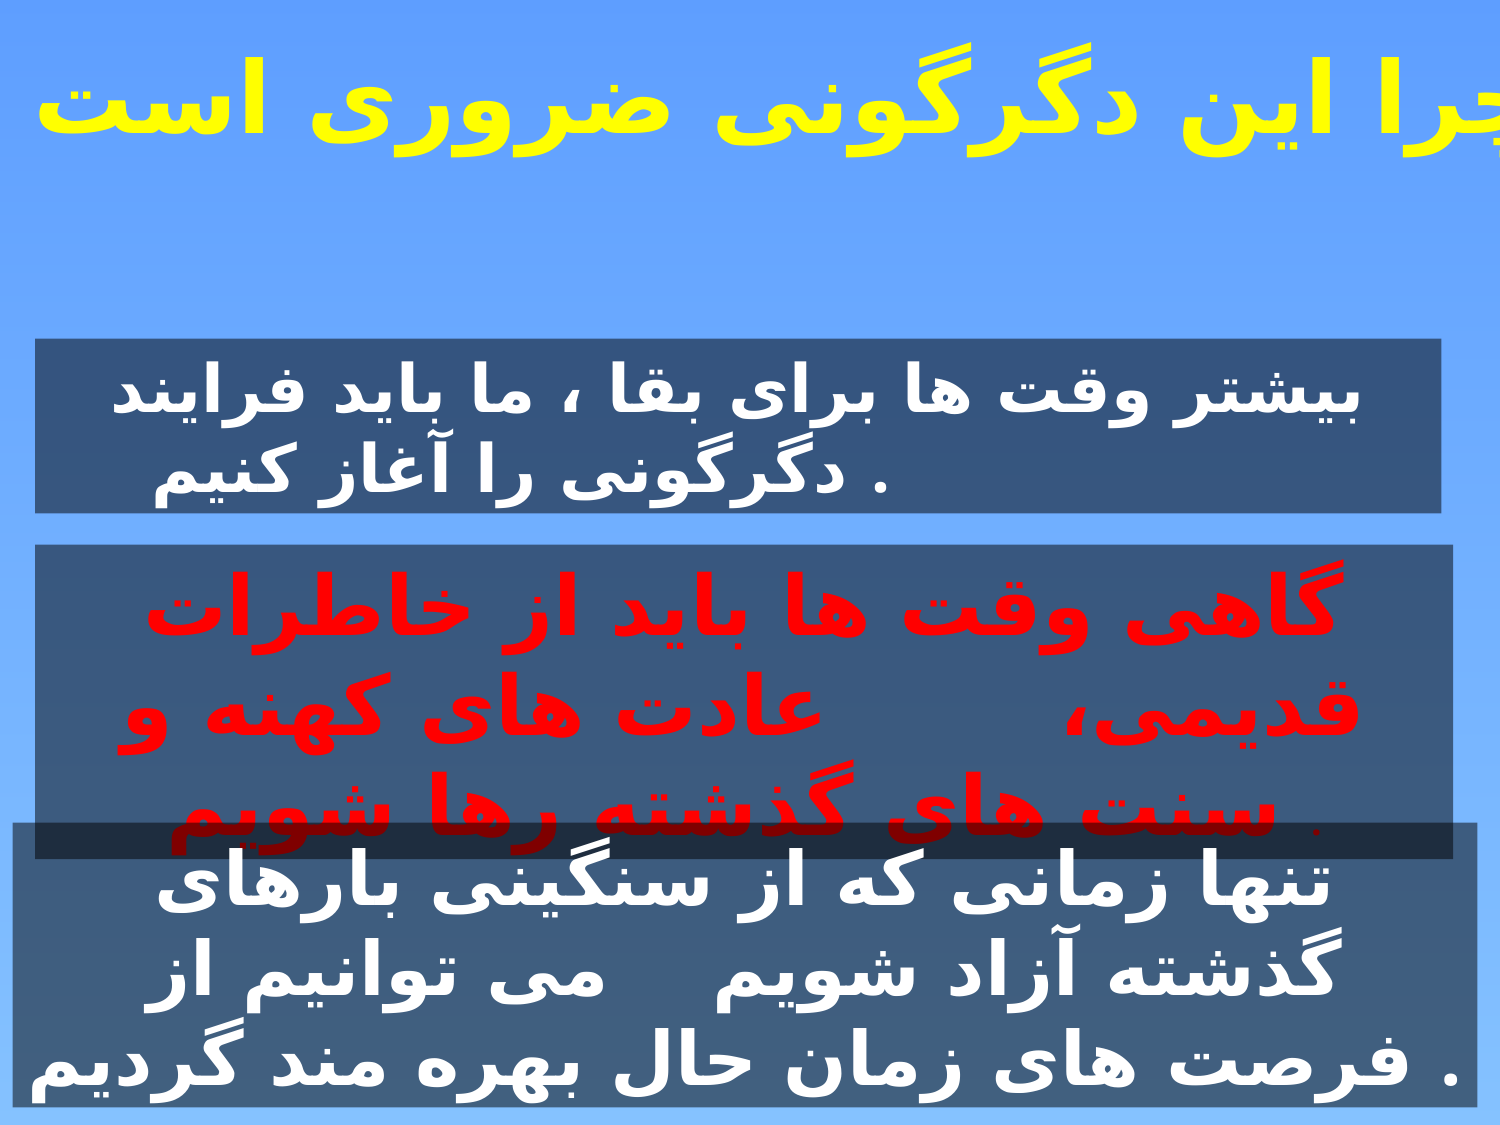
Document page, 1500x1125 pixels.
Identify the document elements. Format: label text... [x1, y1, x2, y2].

text_box گاهی وقت ها باید از خاطرات قدیمی، عادت های کهنه و سنت های گذشته رها شویم . [35, 544, 1454, 822]
text_box چرا این دگرگونی ضروری است ؟ [0, 26, 1500, 161]
text_box بیشتر وقت ها برای بقا ، ما باید فرایند دگرگونی را آغاز کنیم . [35, 338, 1442, 514]
text_box تنها زمانی که از سنگینی بارهای گذشته آزاد شویم می توانیم از فرصت های زمان حال بهره مند گردیم . [12, 822, 1478, 1108]
